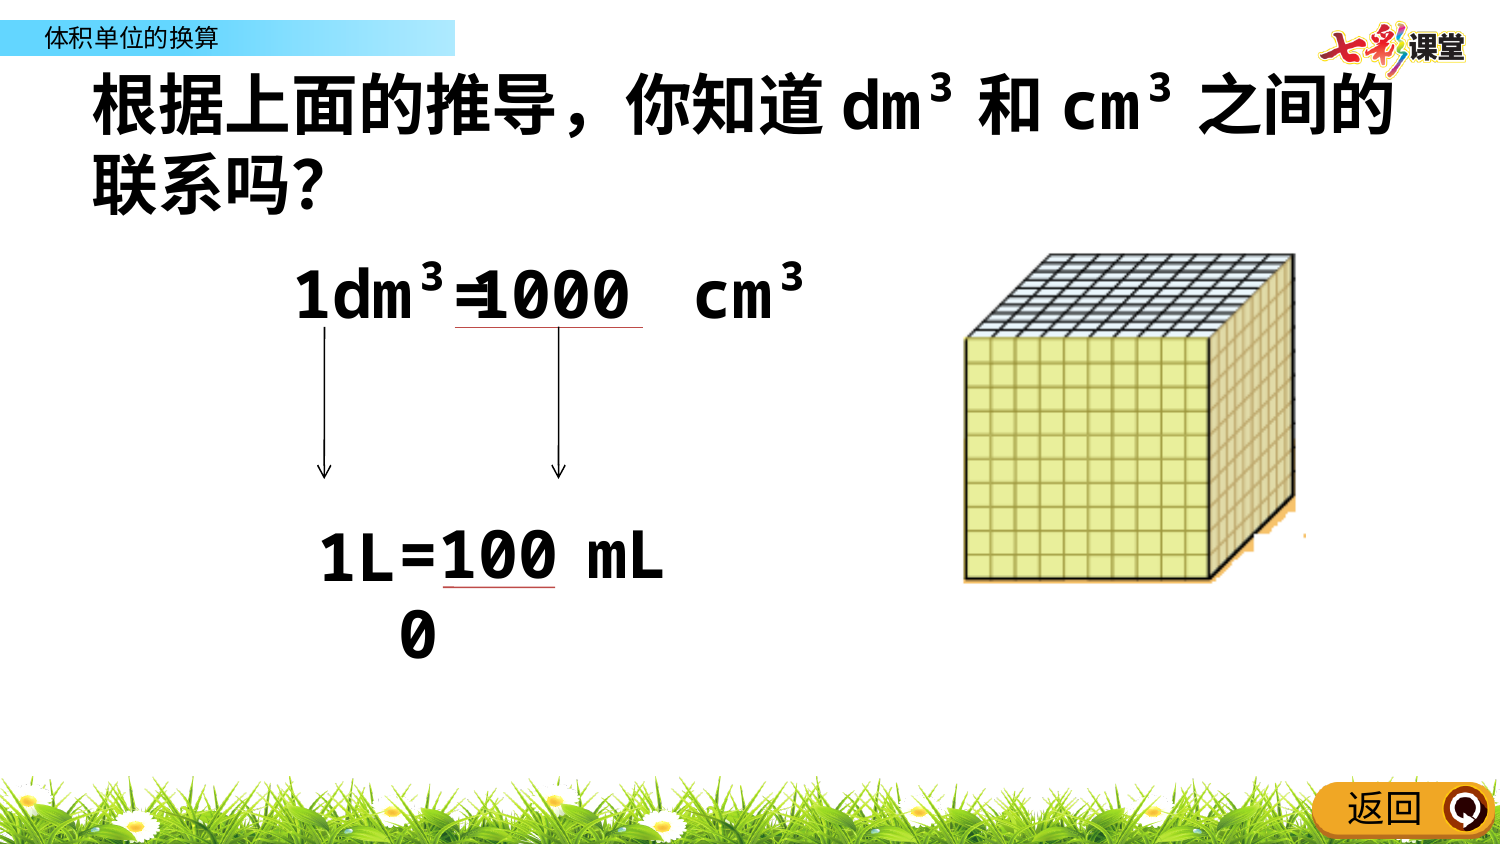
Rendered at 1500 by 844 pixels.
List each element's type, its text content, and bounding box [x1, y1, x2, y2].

picture [953, 244, 1306, 586]
picture [0, 776, 1500, 844]
text_box =1000 [383, 504, 609, 680]
picture [1316, 20, 1468, 80]
text_box 根据上面的推导，你知道dm³和cm³之间的联系吗？ [76, 55, 1422, 231]
text_box mL [609, 504, 701, 600]
text_box 1dm³= cm³ [277, 244, 456, 340]
text_box 1L [302, 507, 383, 602]
text_box 1000 [456, 244, 715, 340]
text_box 1dm³= cm³ [715, 244, 857, 340]
